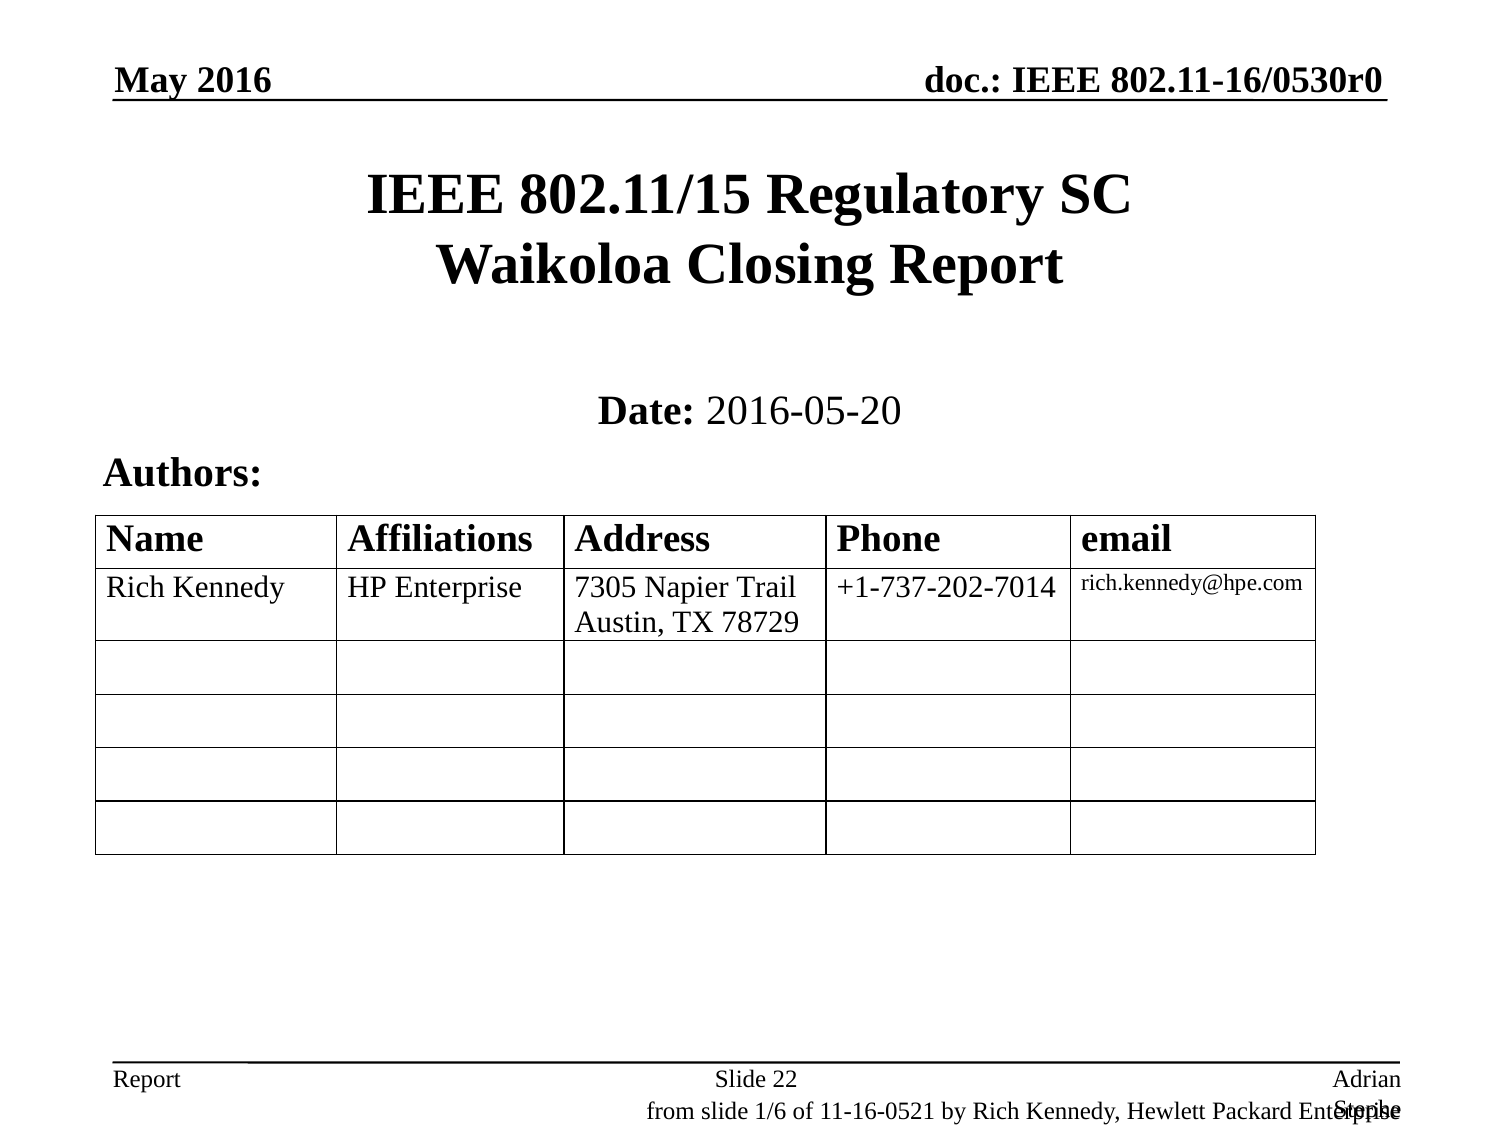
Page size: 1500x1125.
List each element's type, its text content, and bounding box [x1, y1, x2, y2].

title IEEE 802.11/15 Regulatory SC Waikoloa Closing Report [112, 137, 1388, 313]
text_box Authors: [87, 437, 325, 500]
footer Adrian Stephens, Intel Corporation [1324, 1061, 1402, 1087]
list Date: 2016-05-20 [112, 375, 1388, 438]
slide_number Slide 22 [711, 1061, 801, 1087]
text_box from slide 1/6 of 11-16-0521 by Rich Kennedy, Hewlett Packard Enterprise [343, 1087, 1417, 1125]
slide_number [114, 54, 374, 101]
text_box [80, 514, 1361, 936]
